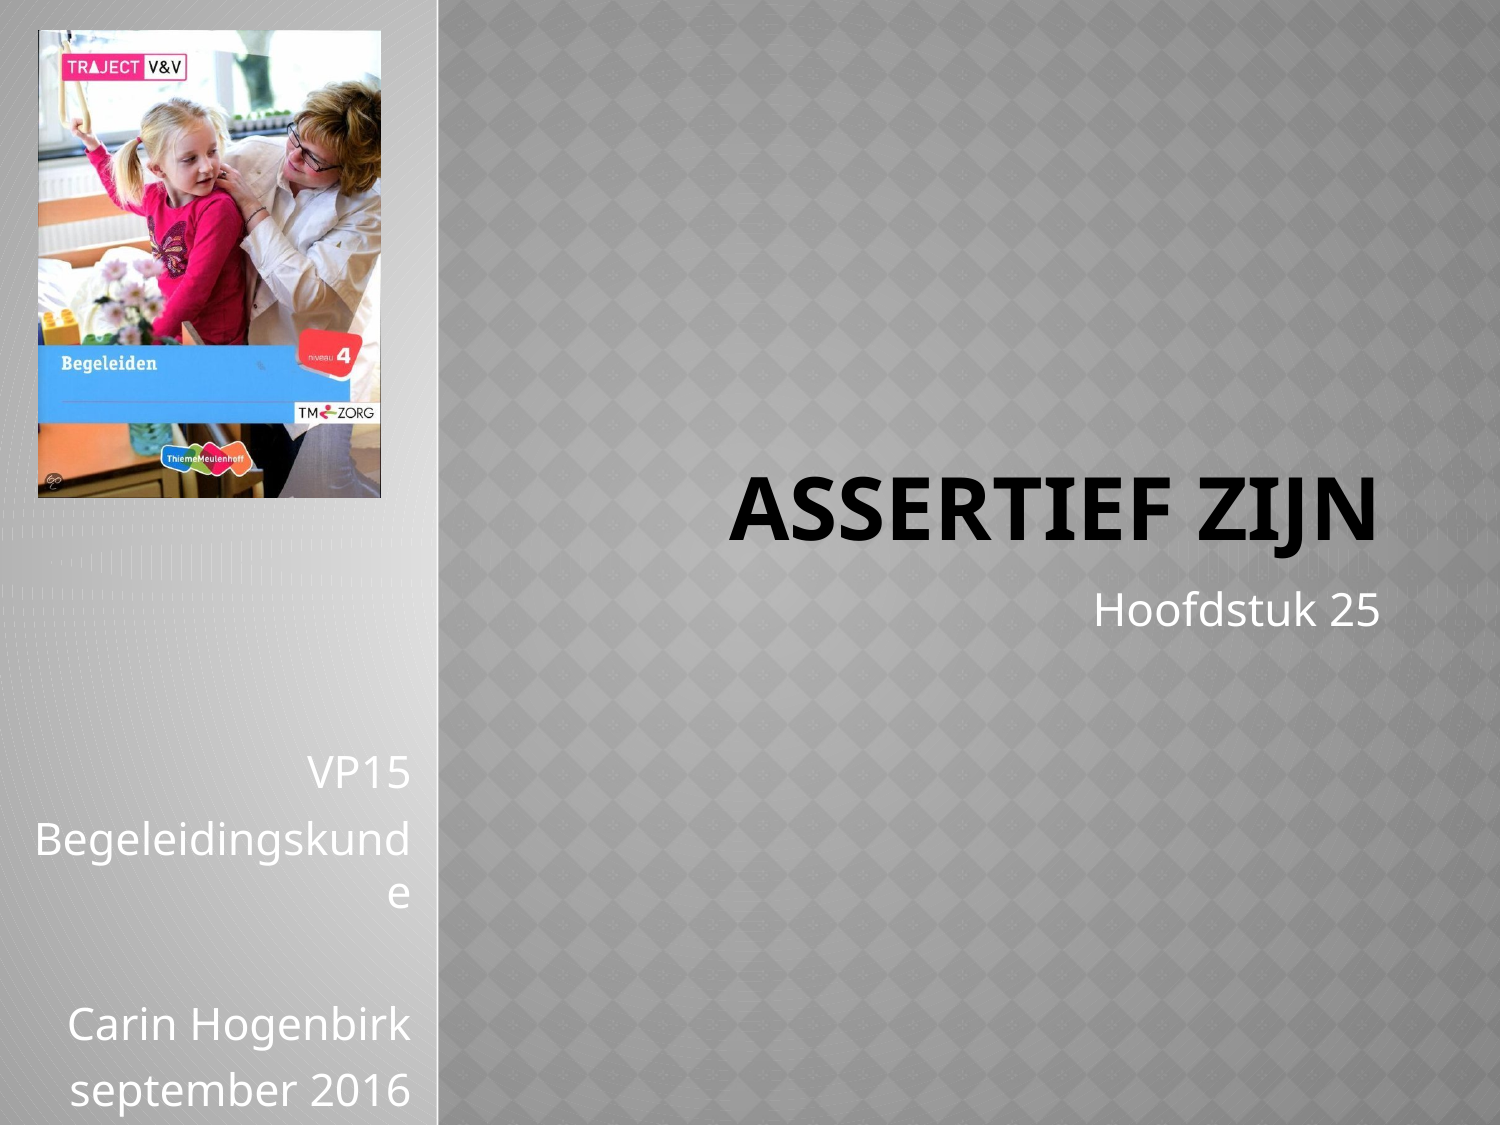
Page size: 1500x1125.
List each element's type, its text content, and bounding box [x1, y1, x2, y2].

title Assertief zijn [552, 87, 1390, 558]
subtitle Hoofdstuk 25 [550, 580, 1390, 762]
picture [38, 30, 382, 498]
text_box VP15 Begeleidingskunde Carin Hogenbirk september 2016 [11, 744, 420, 1118]
